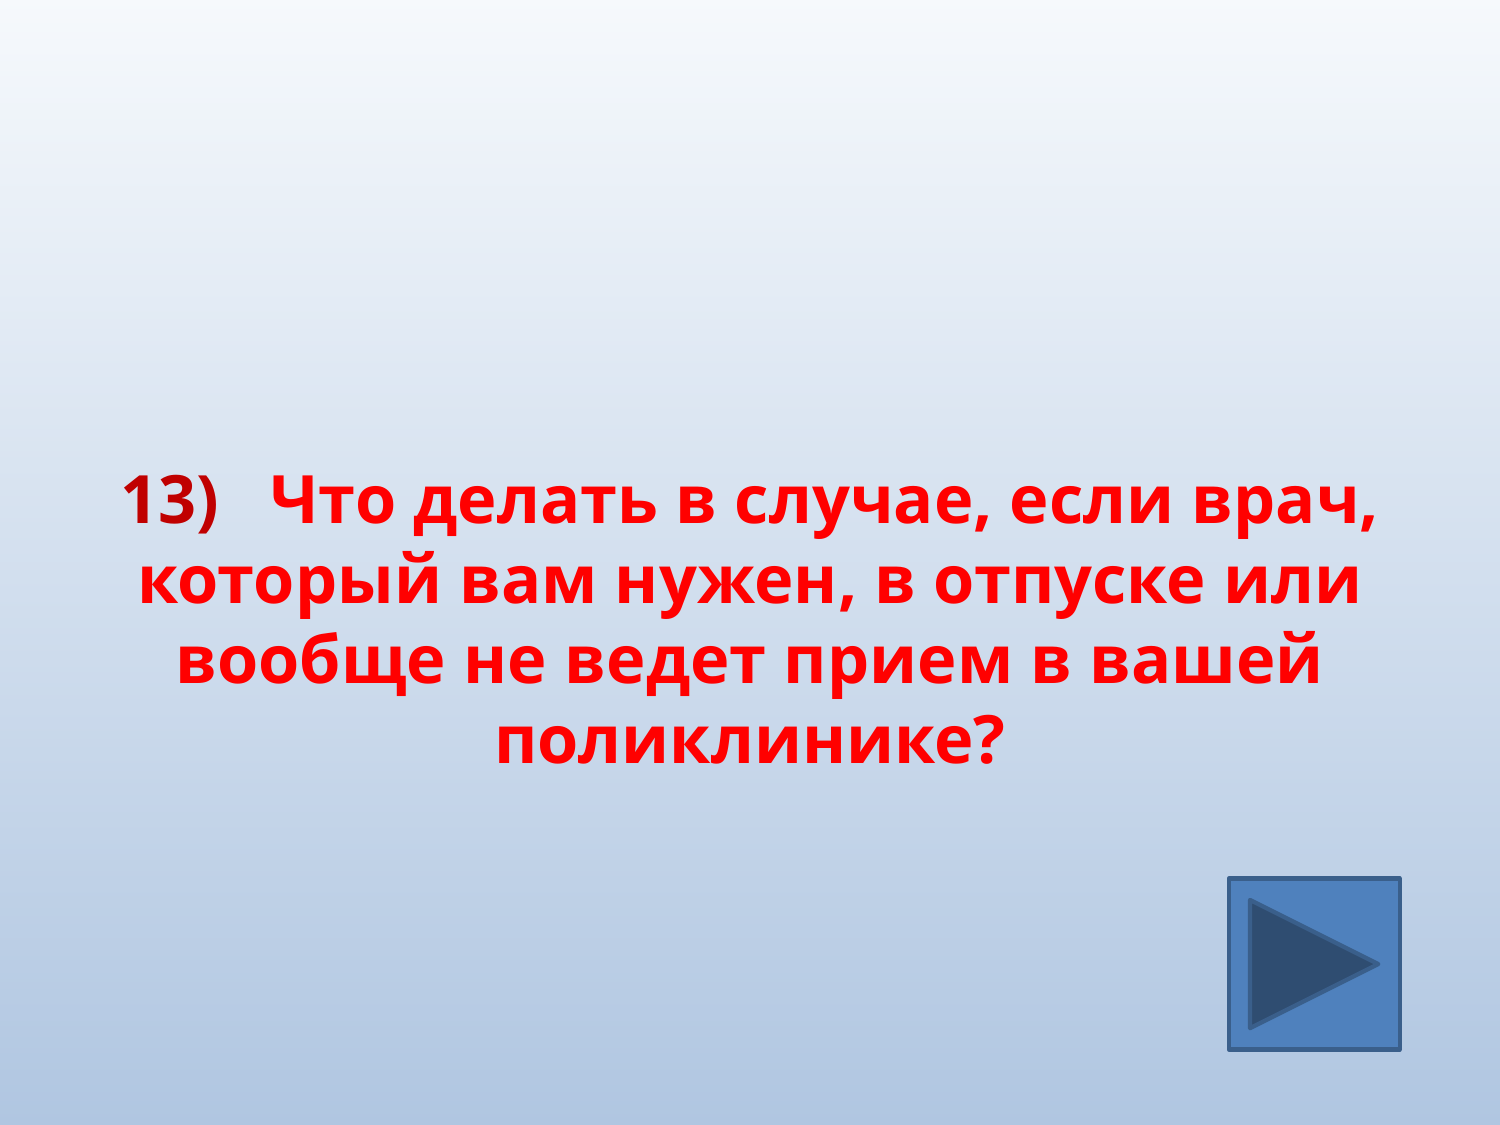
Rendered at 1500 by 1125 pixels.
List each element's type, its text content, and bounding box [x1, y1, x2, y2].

list 13) Что делать в случае, если врач, который вам нужен, в отпуске или вообще не ведет прием в вашей поликлинике? [75, 262, 1425, 1005]
text_box [1227, 876, 1402, 1052]
